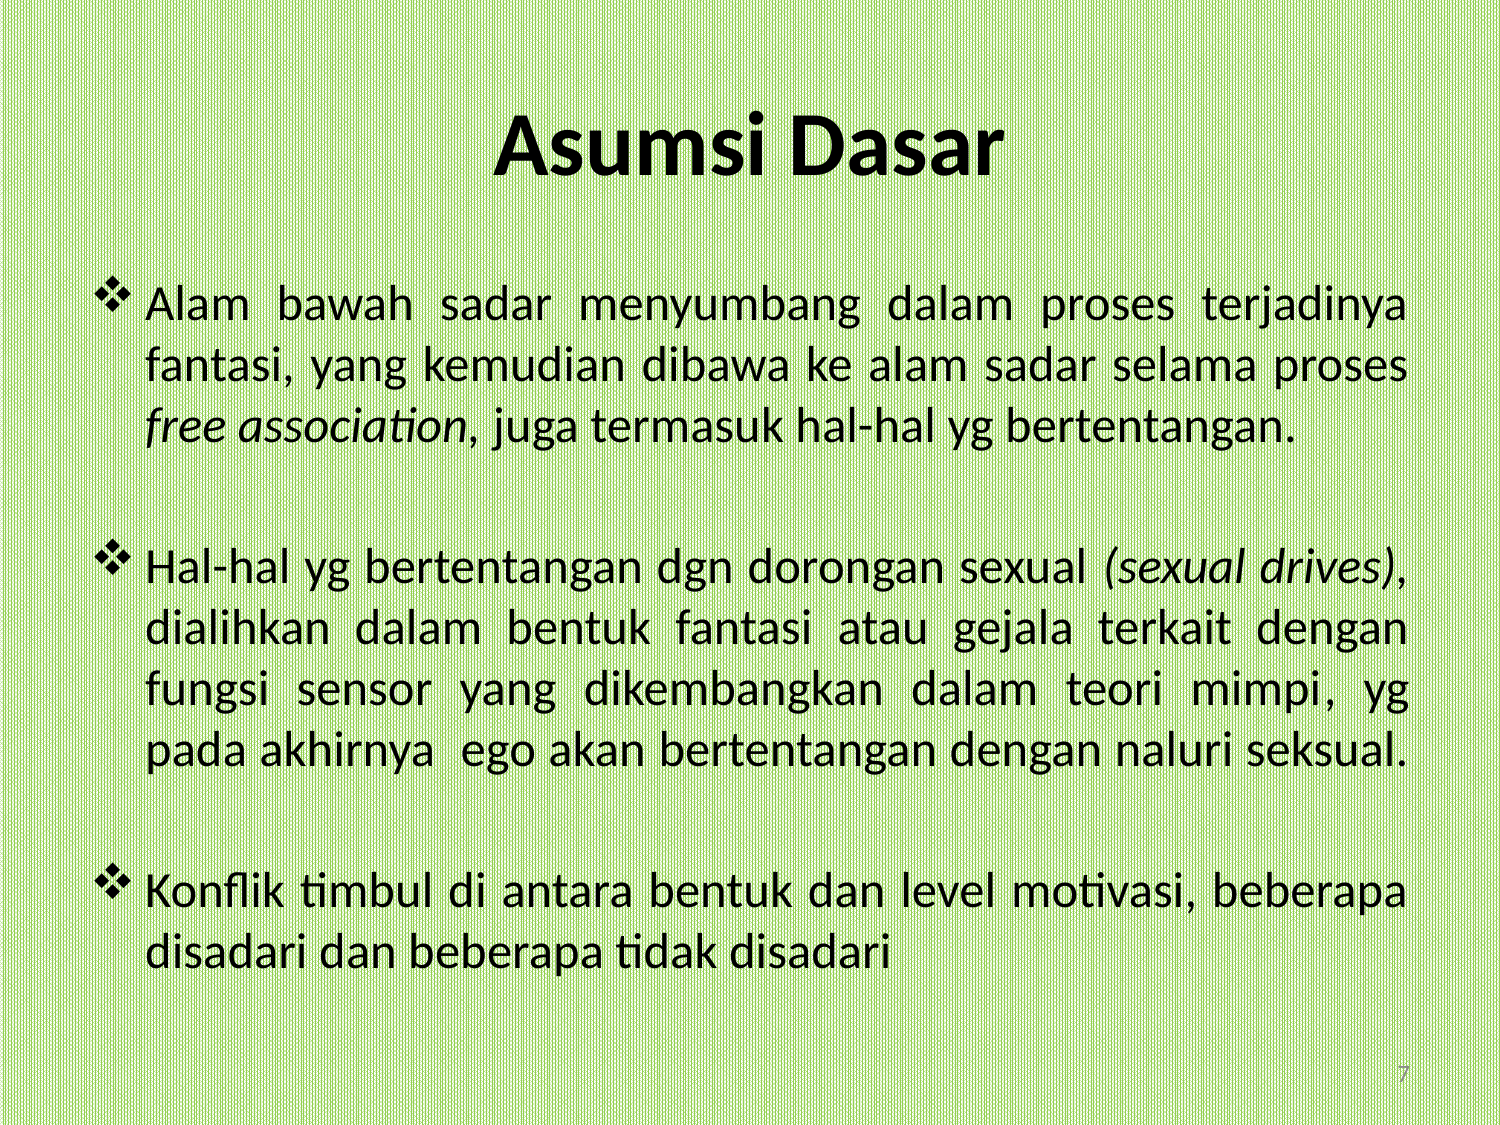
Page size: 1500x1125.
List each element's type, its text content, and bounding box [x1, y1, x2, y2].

slide_number 7 [1074, 1042, 1425, 1103]
title Asumsi Dasar [75, 45, 1425, 233]
list Alam bawah sadar menyumbang dalam proses terjadinya fantasi, yang kemudian dibawa ke alam sadar selama proses free association, juga termasuk hal-hal yg bertentangan. Hal-hal yg bertentangan dgn dorongan sexual (sexual drives), dialihkan dalam bentuk fantasi atau gejala terkait dengan fungsi sensor yang dikembangkan dalam teori mimpi, yg pada akhirnya ego akan bertentangan dengan naluri seksual. Konflik timbul di antara bentuk dan level motivasi, beberapa disadari dan beberapa tidak disadari [75, 262, 1425, 1005]
